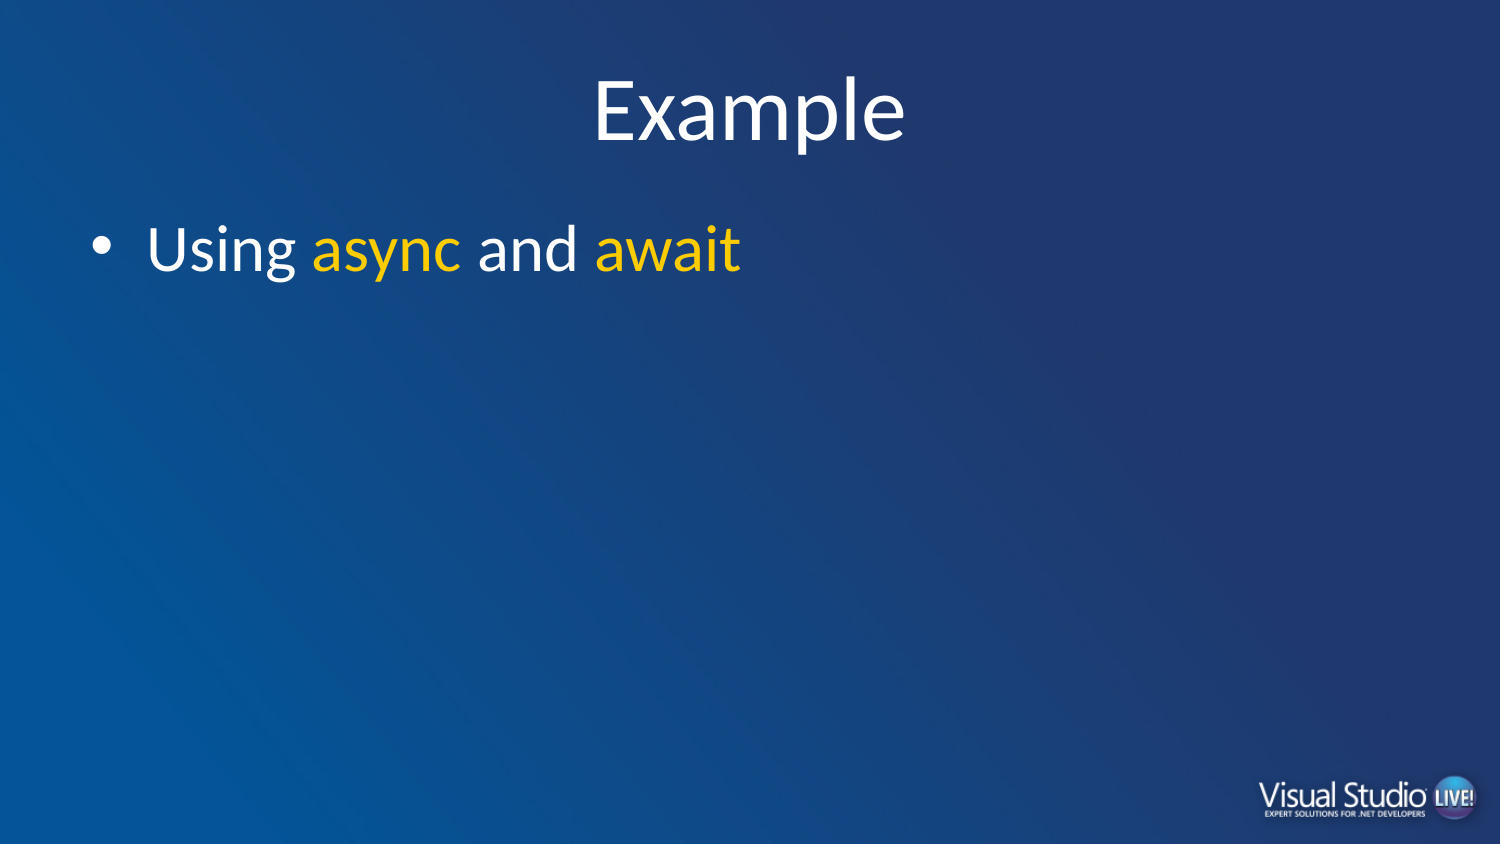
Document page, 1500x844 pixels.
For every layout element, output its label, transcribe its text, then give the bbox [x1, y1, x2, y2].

picture [0, 0, 1500, 844]
title Example [75, 33, 1425, 175]
list Using async and await [75, 196, 1425, 754]
